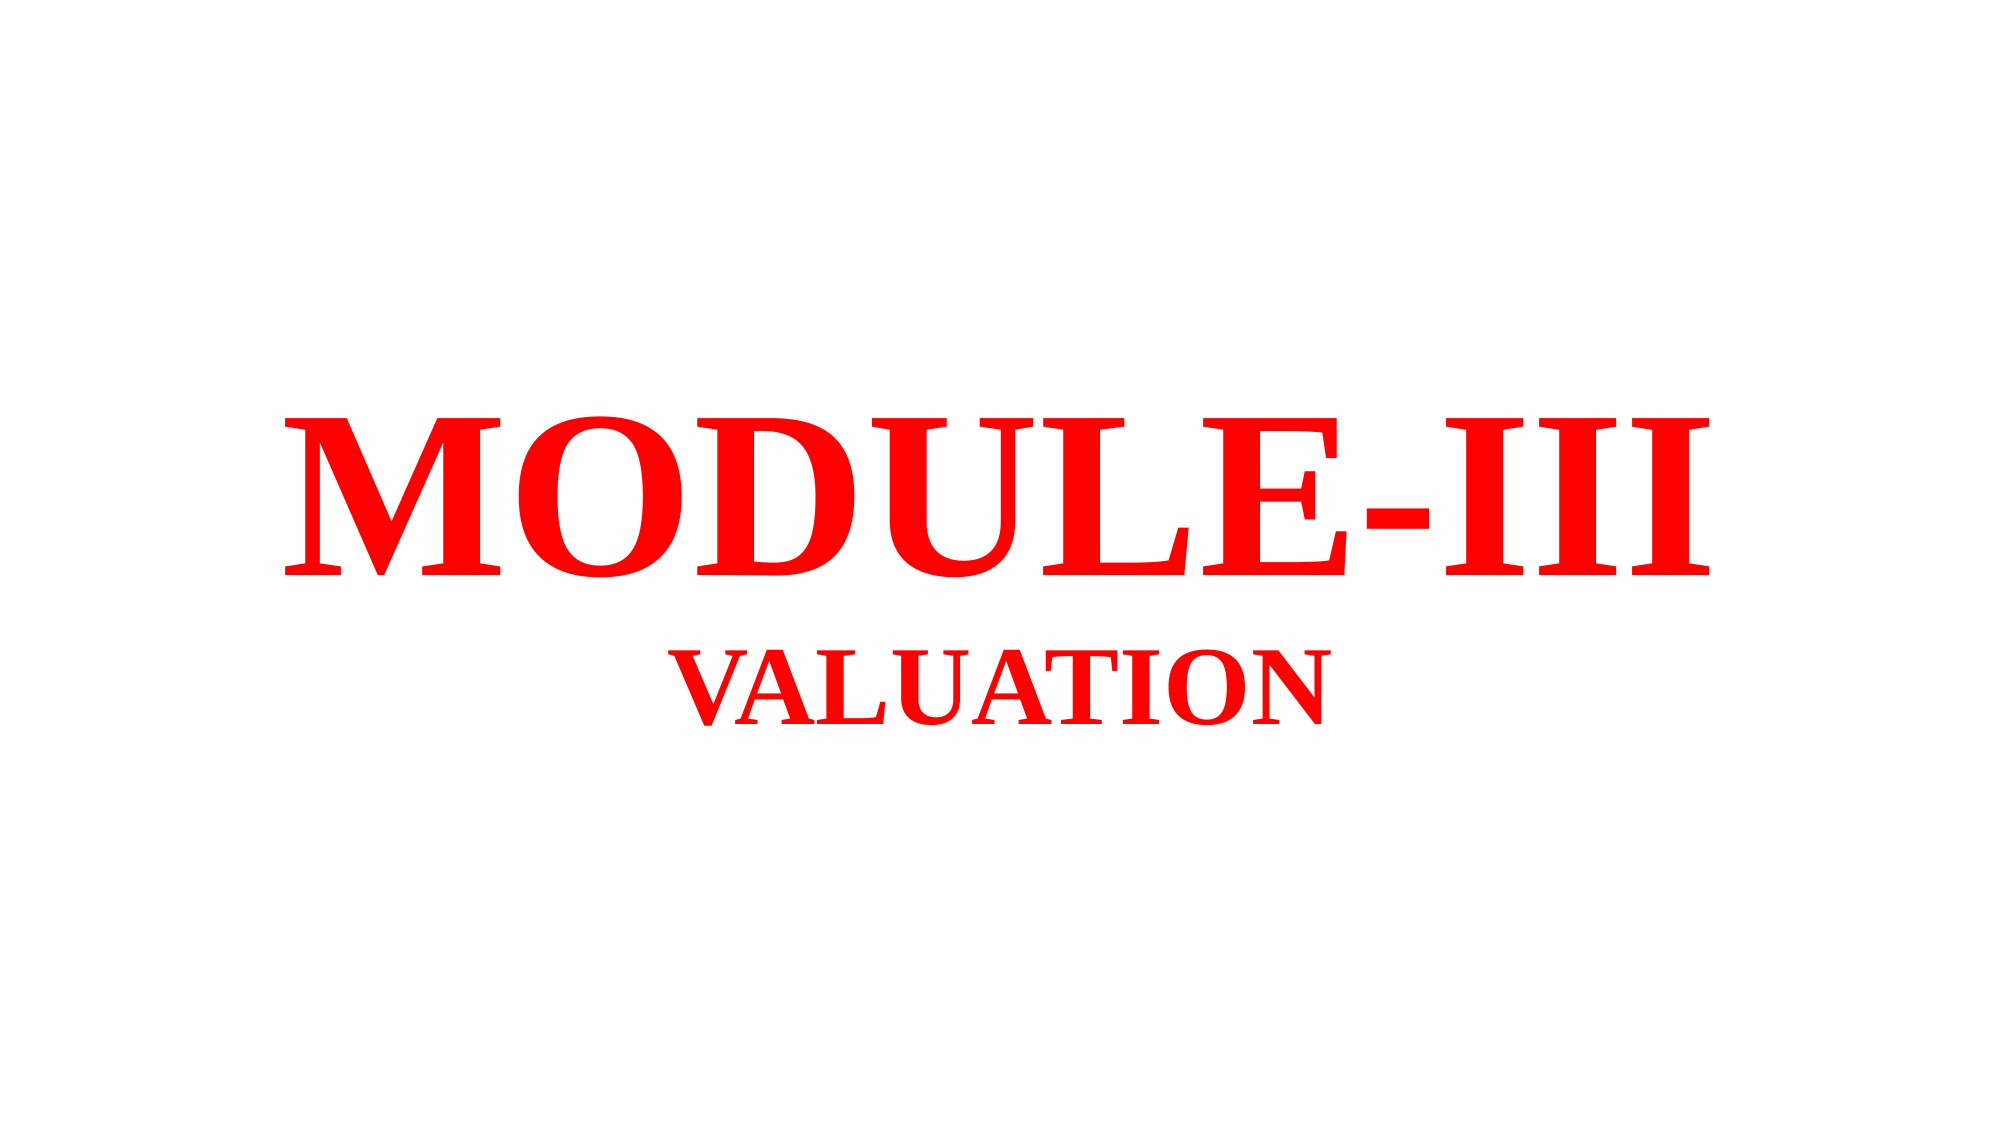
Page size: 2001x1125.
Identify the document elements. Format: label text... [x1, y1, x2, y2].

title MODULE-III VALUATION [0, 227, 2000, 890]
